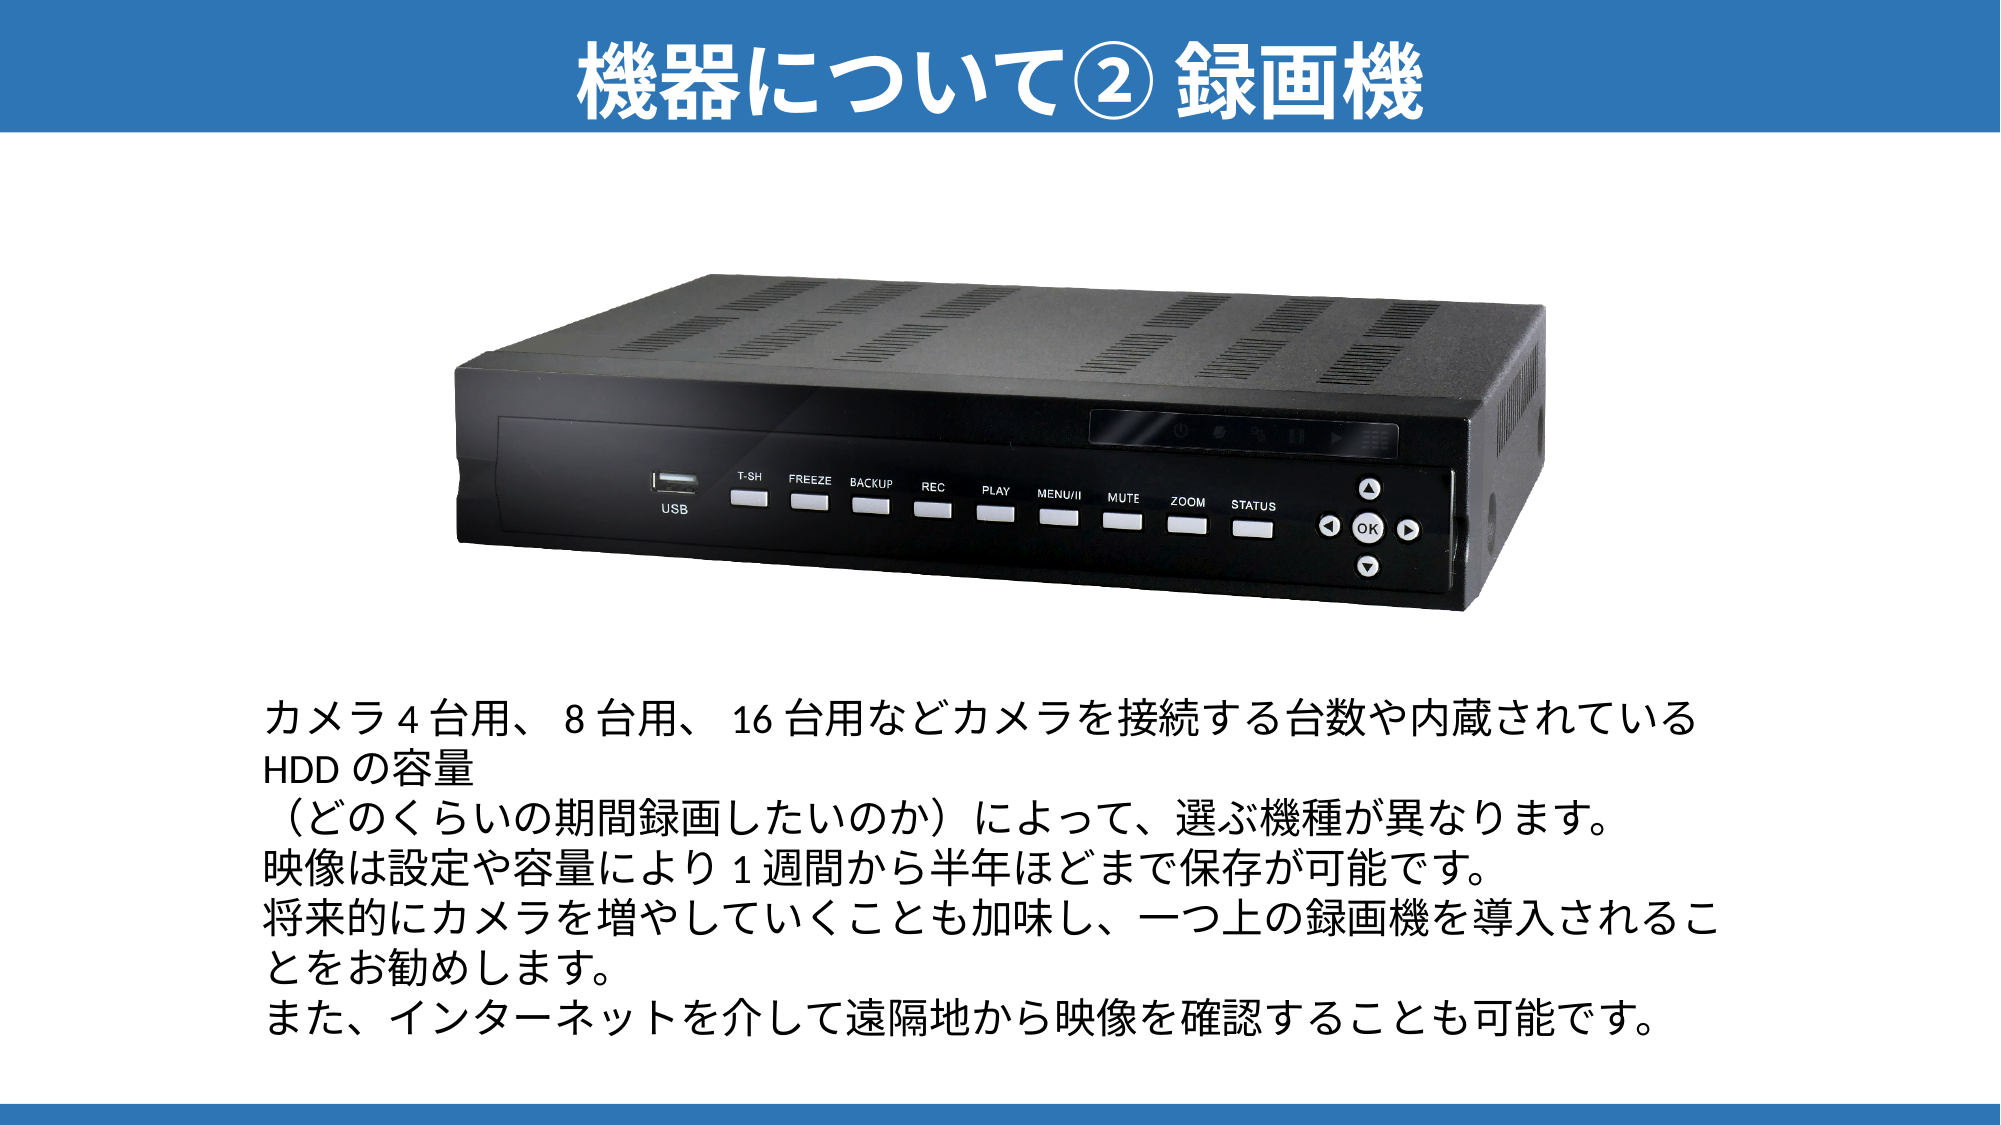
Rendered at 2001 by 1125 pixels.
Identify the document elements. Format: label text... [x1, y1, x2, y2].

text_box [0, 0, 2000, 133]
picture [449, 266, 1550, 618]
text_box 機器について② 録画機 [560, 21, 1440, 137]
text_box カメラ4台用、8台用、16台用などカメラを接続する台数や内蔵されているHDDの容量 （どのくらいの期間録画したいのか）によって、選ぶ機種が異なります。 映像は設定や容量により1週間から半年ほどまで保存が可能です。 将来的にカメラを増やしていくことも加味し、一つ上の録画機を導入されることをお勧めします。 また、インターネットを介して遠隔地から映像を確認することも可能です。 [247, 684, 1753, 1050]
text_box [0, 1103, 2000, 1125]
